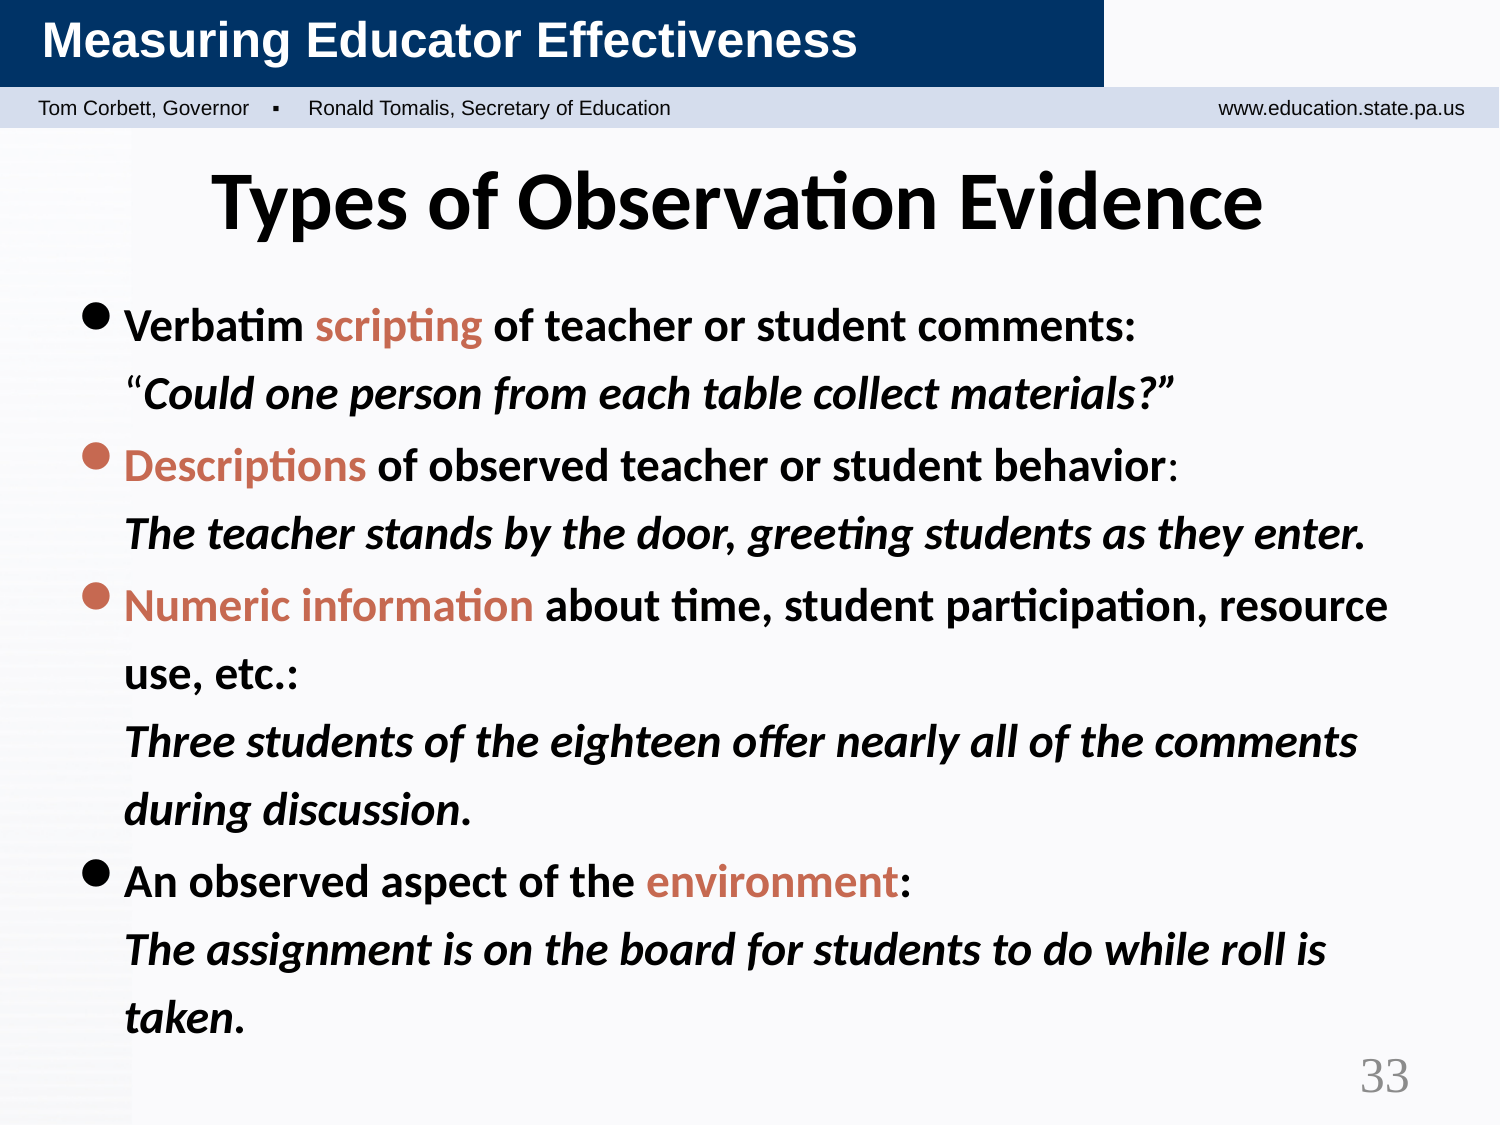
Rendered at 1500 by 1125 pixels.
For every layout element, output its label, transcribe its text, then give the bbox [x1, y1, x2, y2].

slide_number 33 [1074, 1042, 1425, 1103]
list Verbatim scripting of teacher or student comments: “Could one person from each table collect materials?” Descriptions of observed teacher or student behavior: The teacher stands by the door, greeting students as they enter. Numeric information about time, student participation, resource use, etc.: Three students of the eighteen offer nearly all of the comments during discussion. An observed aspect of the environment: The assignment is on the board for students to do while roll is taken. [50, 275, 1438, 1088]
title Types of Observation Evidence [32, 120, 1445, 271]
picture [0, 0, 1500, 1125]
